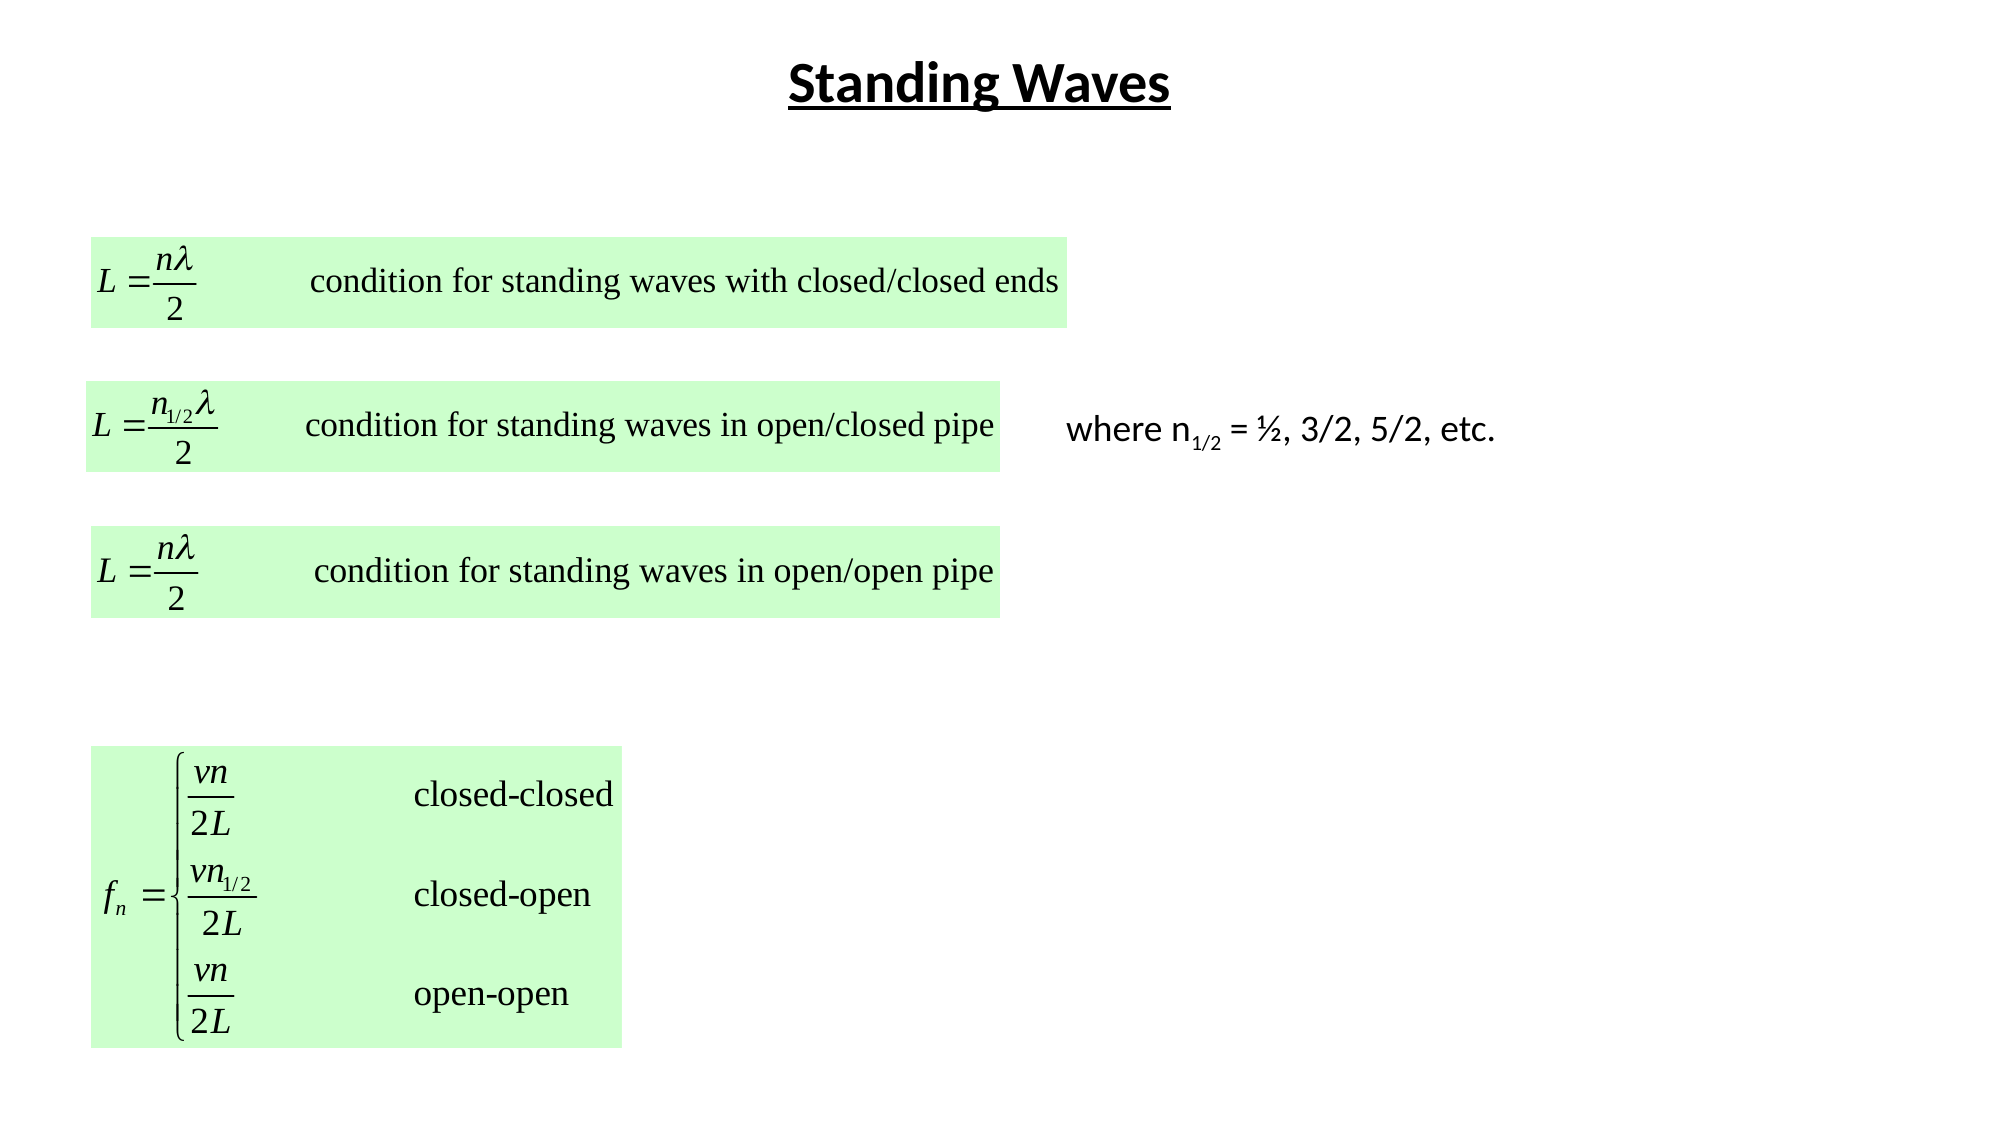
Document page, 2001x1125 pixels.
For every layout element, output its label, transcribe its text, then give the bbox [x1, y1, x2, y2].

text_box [90, 236, 1067, 328]
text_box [85, 381, 1000, 473]
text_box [90, 745, 622, 1049]
text_box where n1/2 = ½, 3/2, 5/2, etc. [1051, 396, 1642, 463]
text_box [90, 525, 1000, 619]
text_box Standing Waves [773, 36, 1197, 122]
